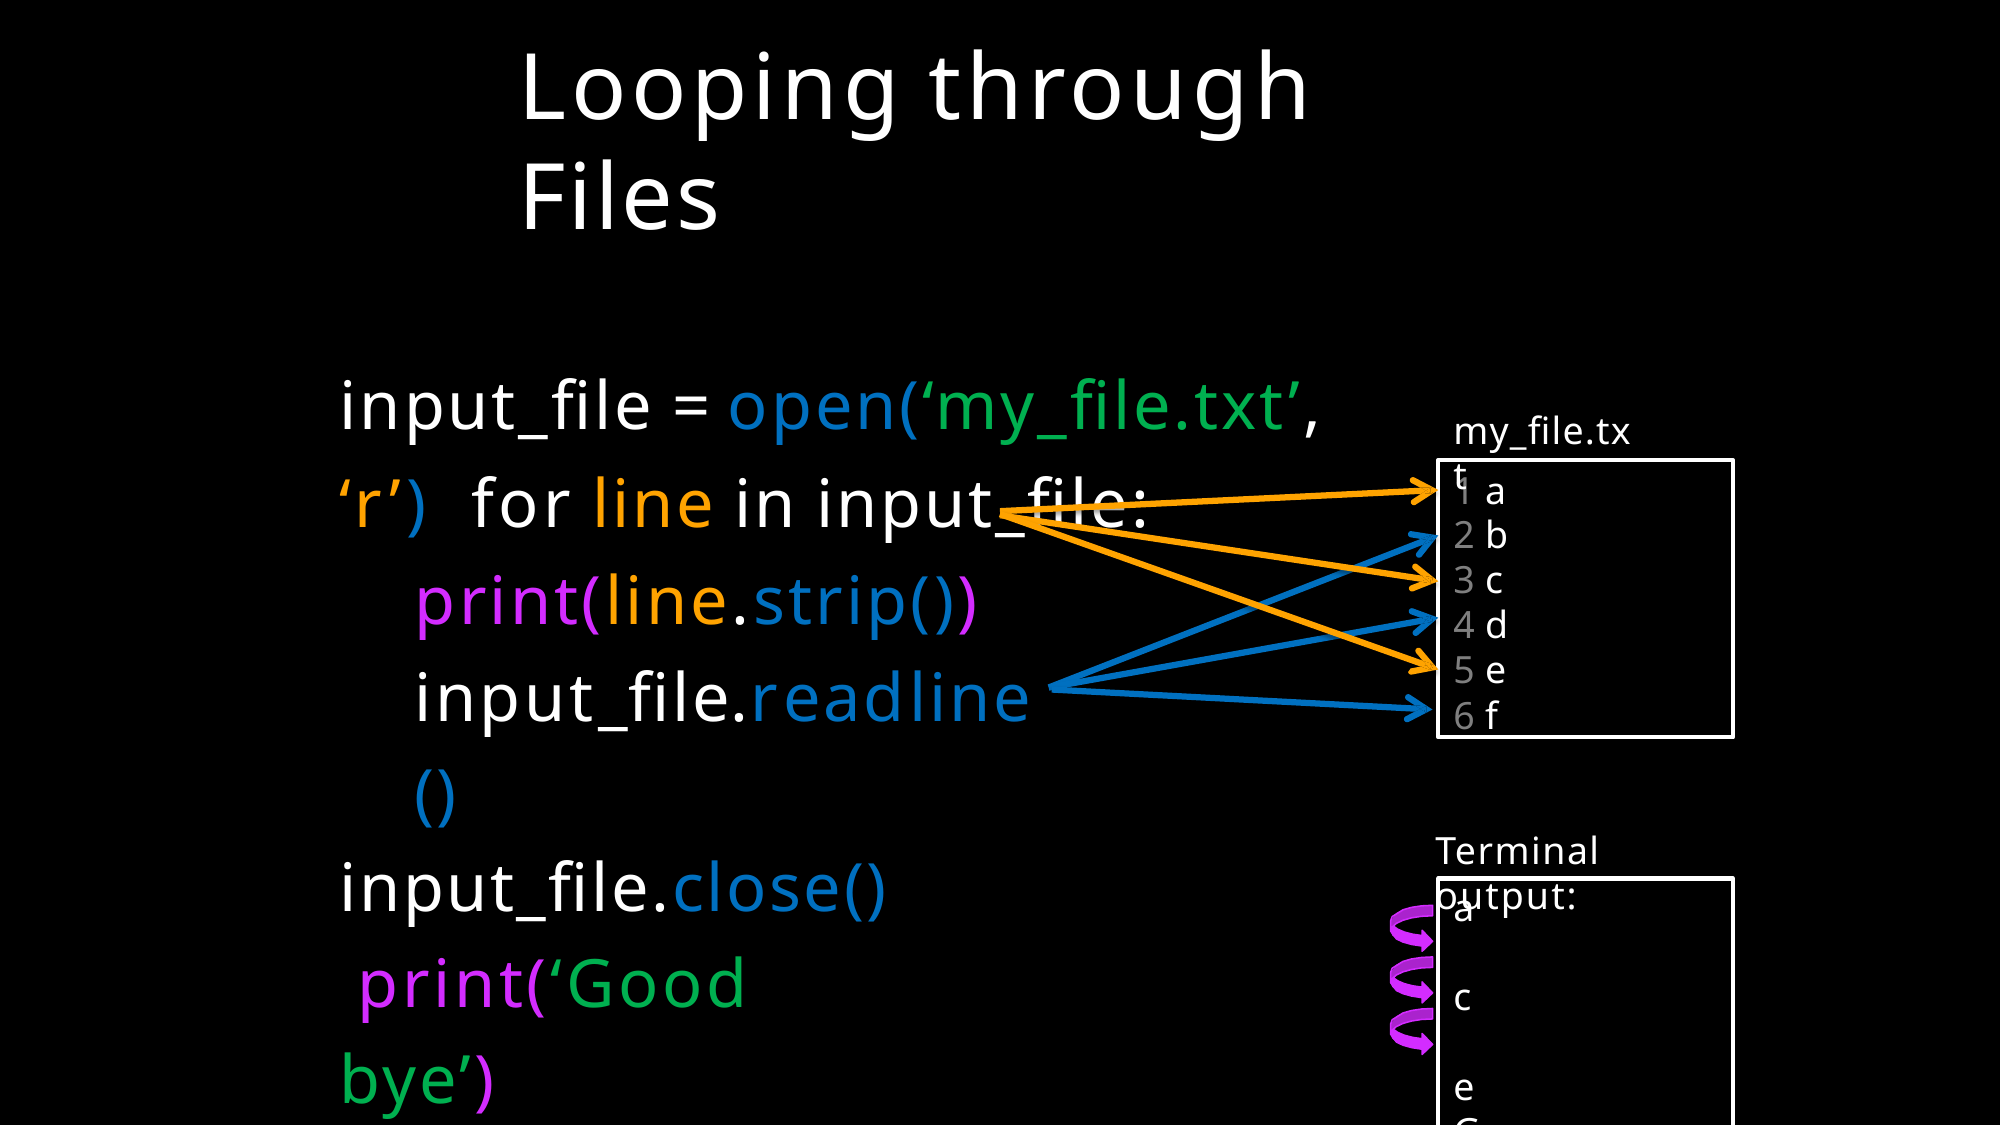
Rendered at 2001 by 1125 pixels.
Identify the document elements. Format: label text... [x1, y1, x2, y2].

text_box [1382, 901, 1441, 1067]
title Looping through Files [516, 25, 1484, 248]
text_box input_file.close() print(‘Good bye’) [337, 826, 892, 1117]
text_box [991, 458, 1473, 748]
text_box a c e Good bye [1438, 917, 1733, 1125]
text_box a b c d e f [1473, 460, 1733, 738]
text_box Terminal output: [1433, 824, 1735, 917]
text_box input_file = open(‘my_file.txt’, ‘r’) for line in input_file: print(line.strip()) input_file.readline() [337, 343, 1398, 831]
text_box my_file.txt [1451, 404, 1640, 497]
